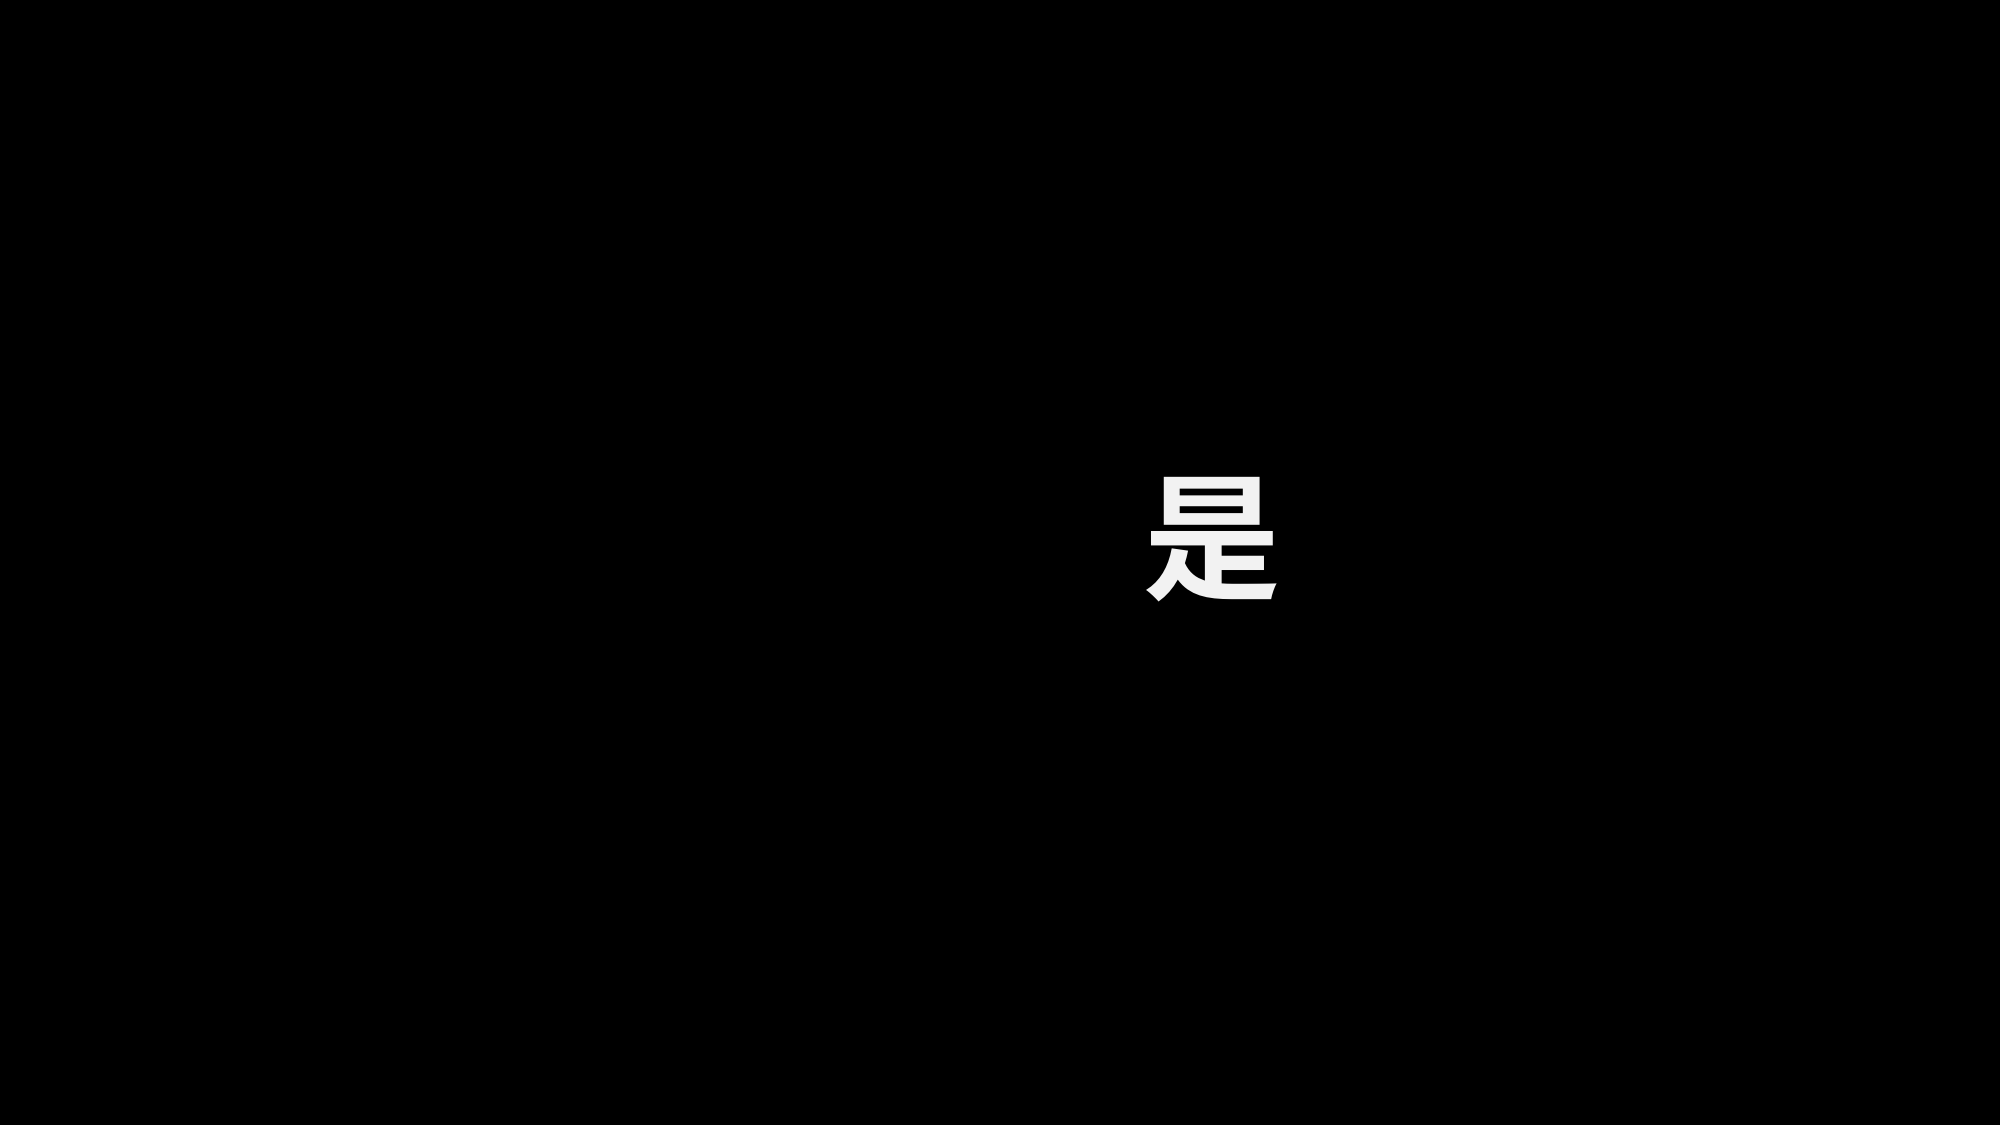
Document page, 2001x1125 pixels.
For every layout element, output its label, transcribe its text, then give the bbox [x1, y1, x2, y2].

text_box 是 [1143, 452, 1282, 618]
